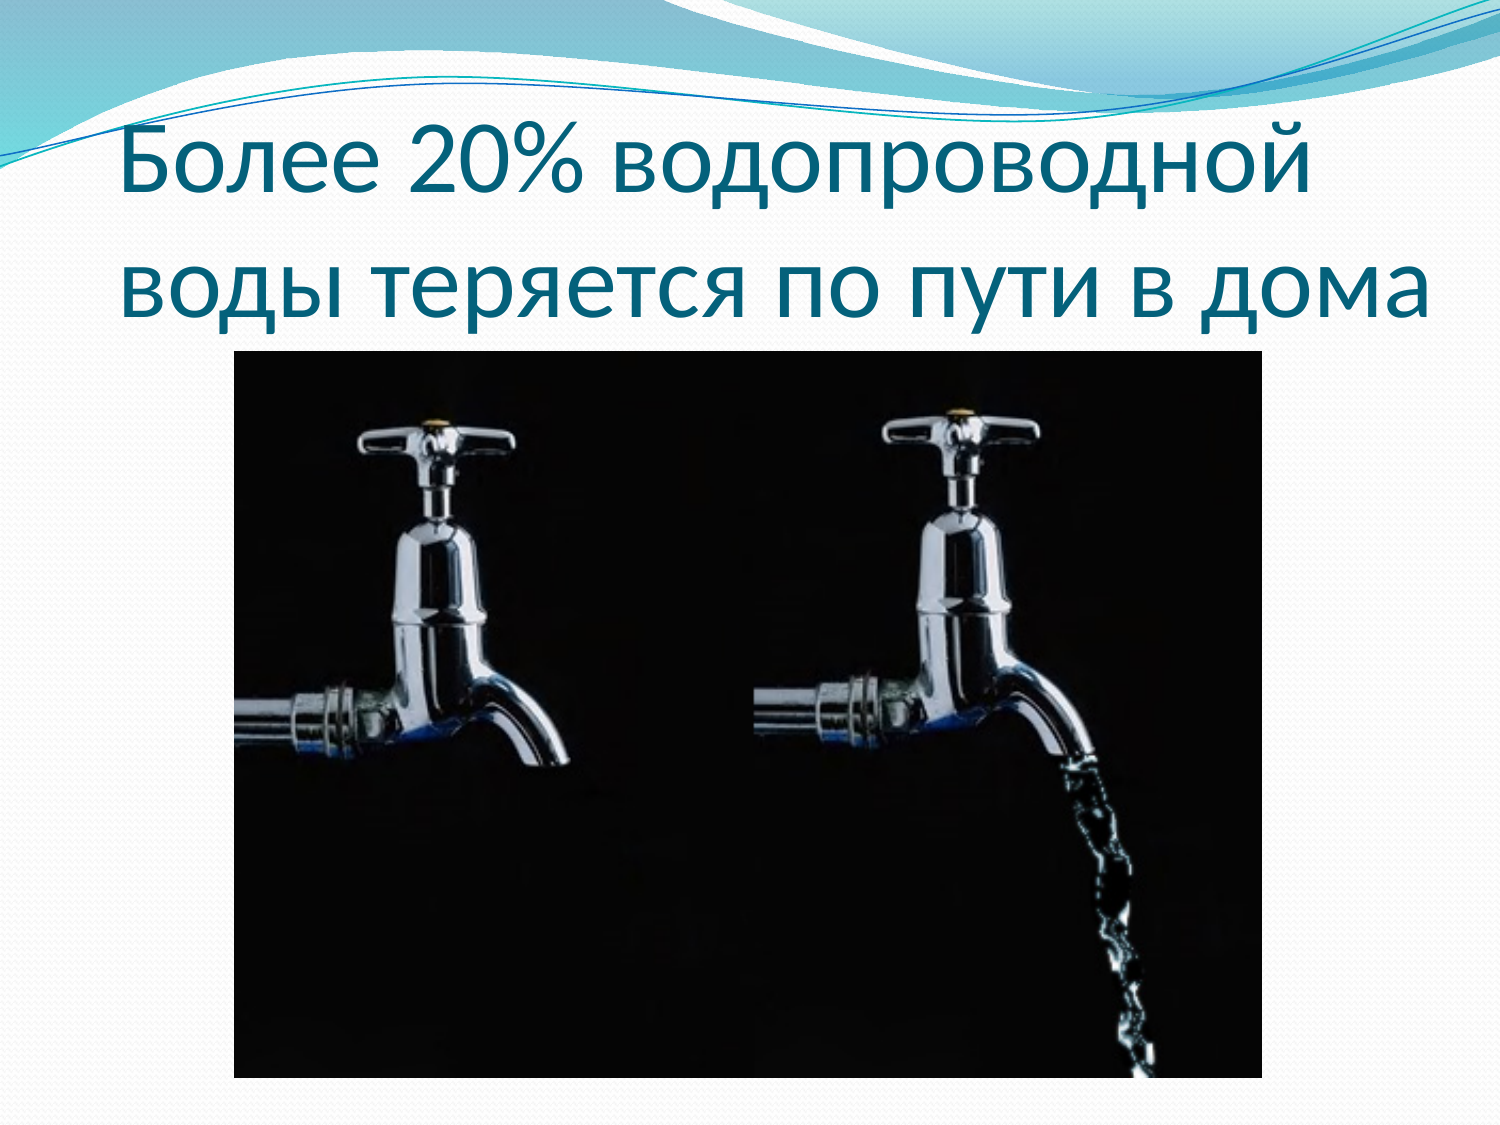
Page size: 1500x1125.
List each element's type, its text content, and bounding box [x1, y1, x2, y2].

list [234, 351, 1262, 1079]
title Более 20% водопроводной воды теряется по пути в дома [117, 35, 1468, 339]
